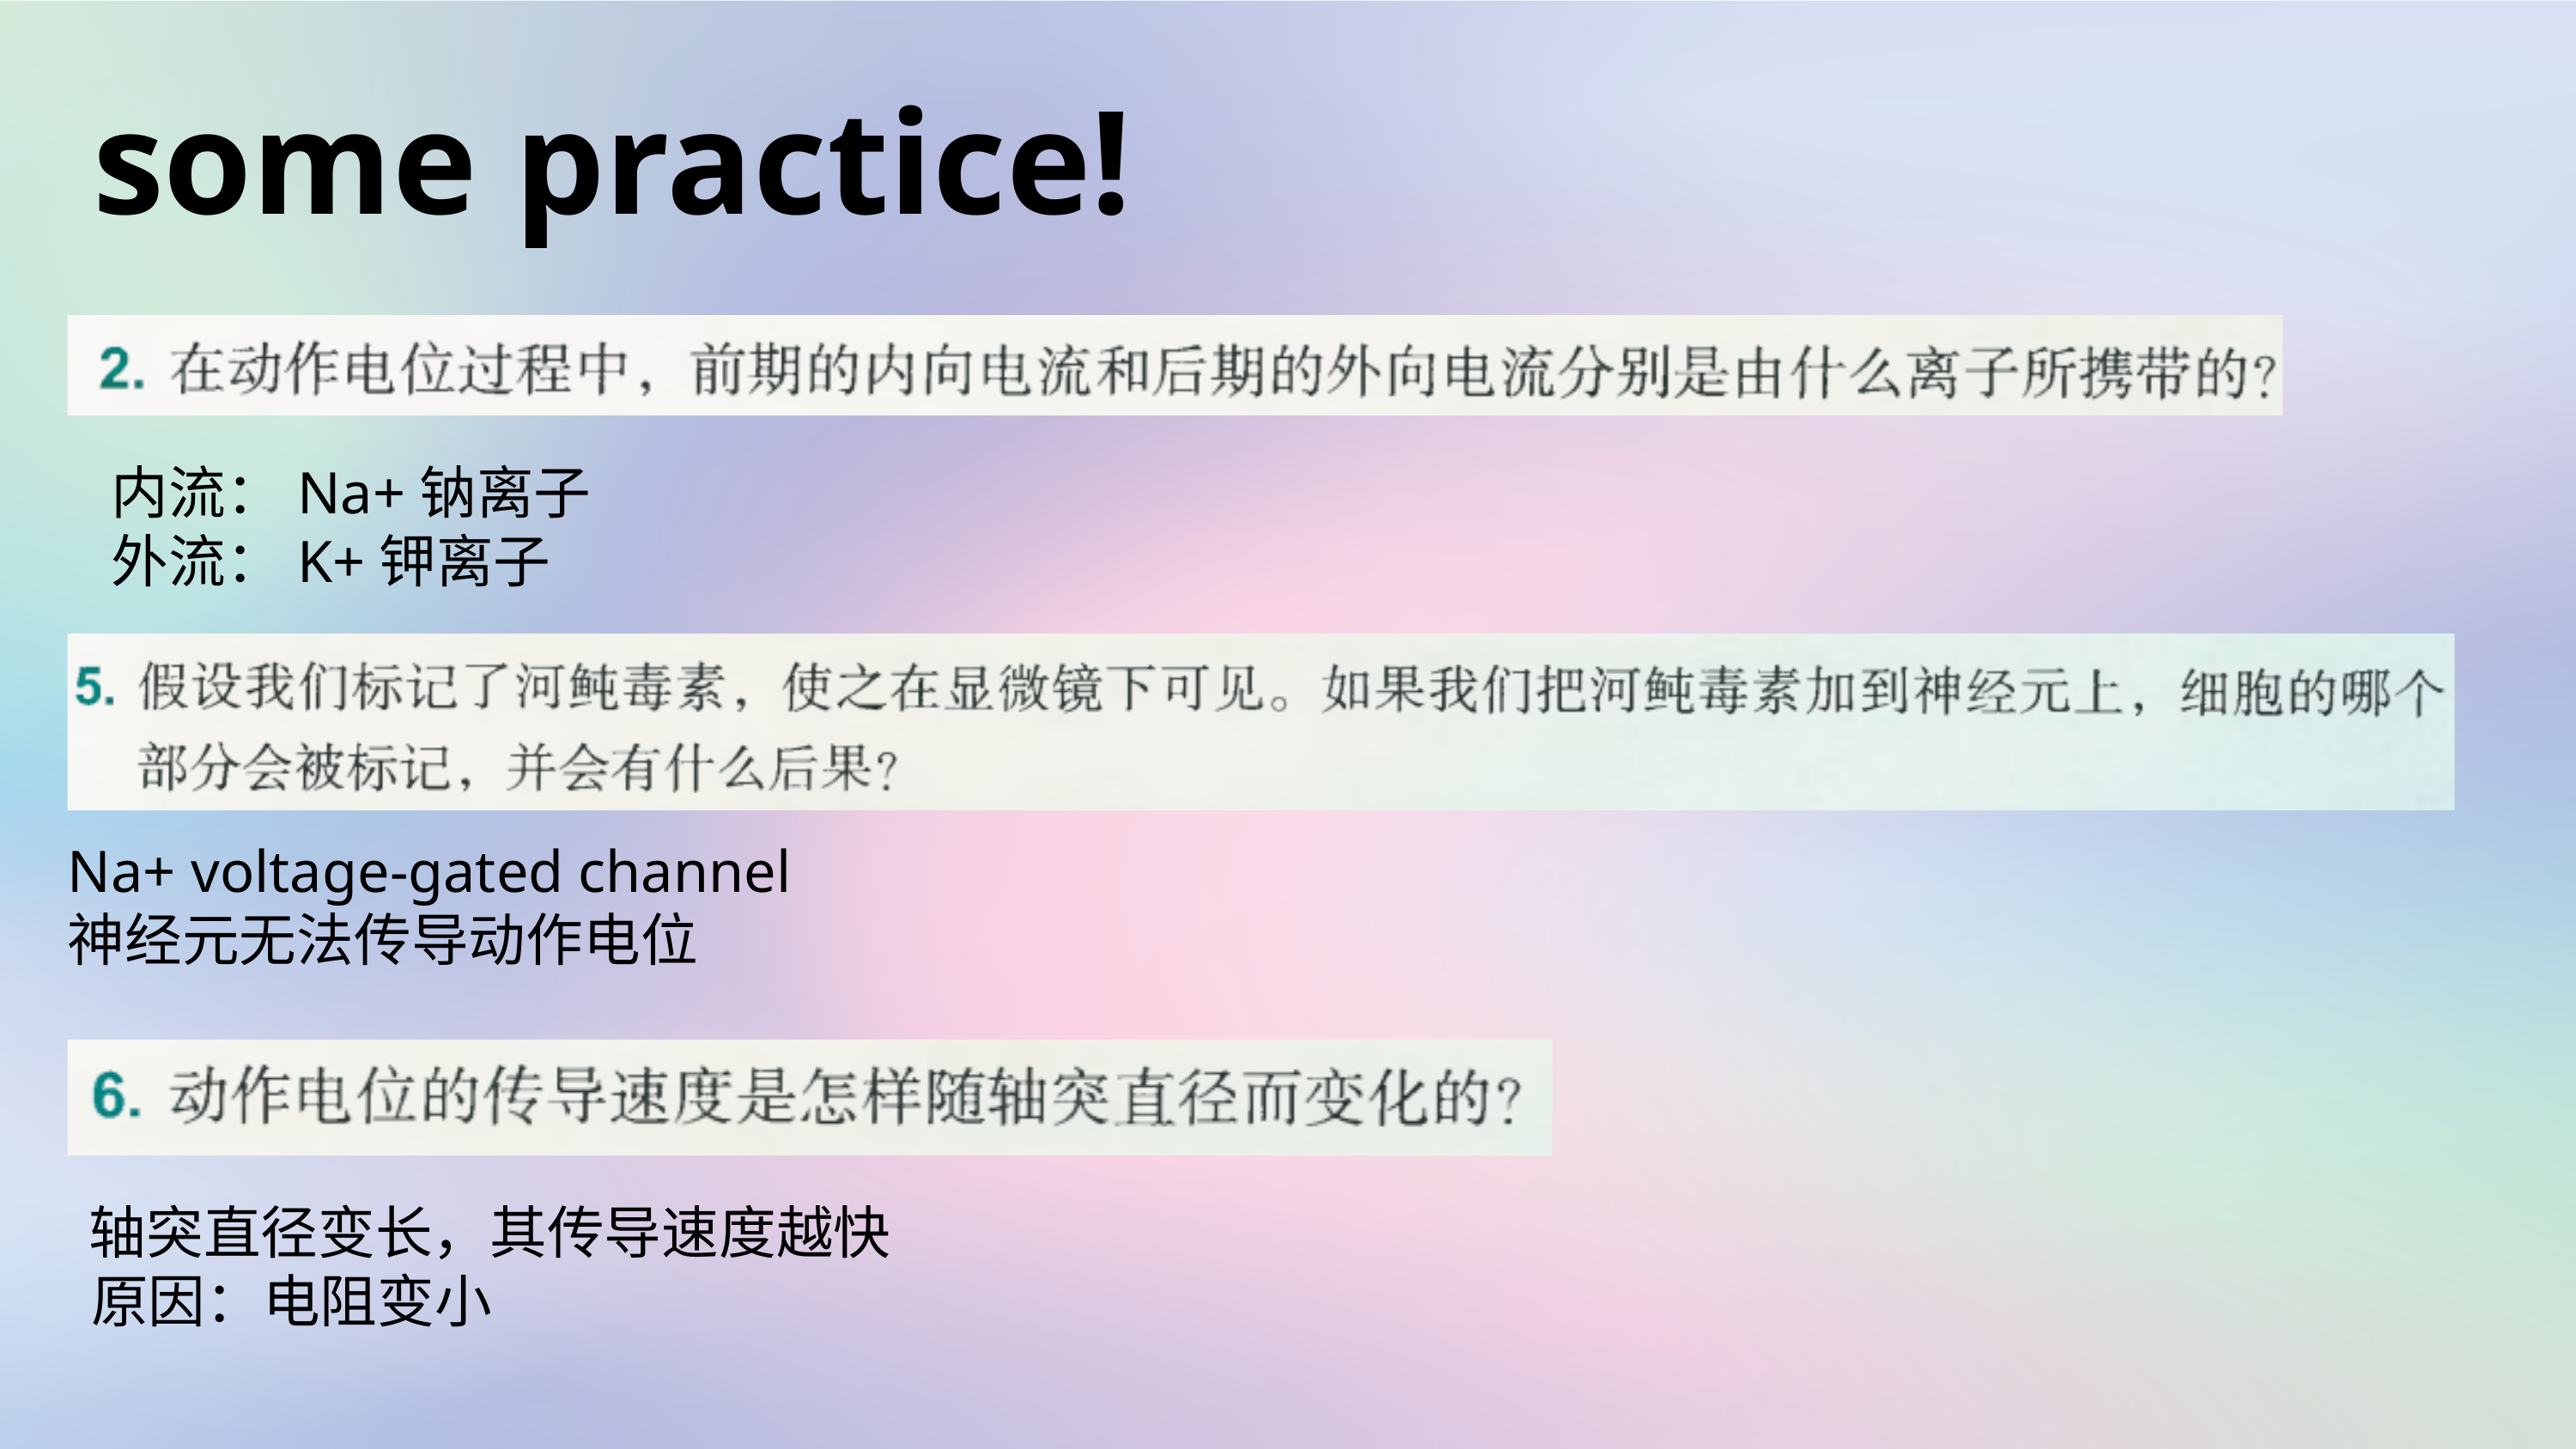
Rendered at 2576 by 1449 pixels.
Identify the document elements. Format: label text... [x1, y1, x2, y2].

text_box [0, 0, 2576, 1449]
text_box Na+ voltage-gated channel 神经元无法传导动作电位 [67, 835, 951, 973]
text_box 内流：Na+钠离子 外流：K+钾离子 [111, 456, 995, 594]
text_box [92, 77, 1898, 347]
text_box [67, 315, 2283, 415]
text_box 轴突直径变长，其传导速度越快 原因：电阻变小 [0, 1196, 981, 1334]
text_box [67, 1040, 1553, 1155]
text_box [67, 634, 2455, 810]
